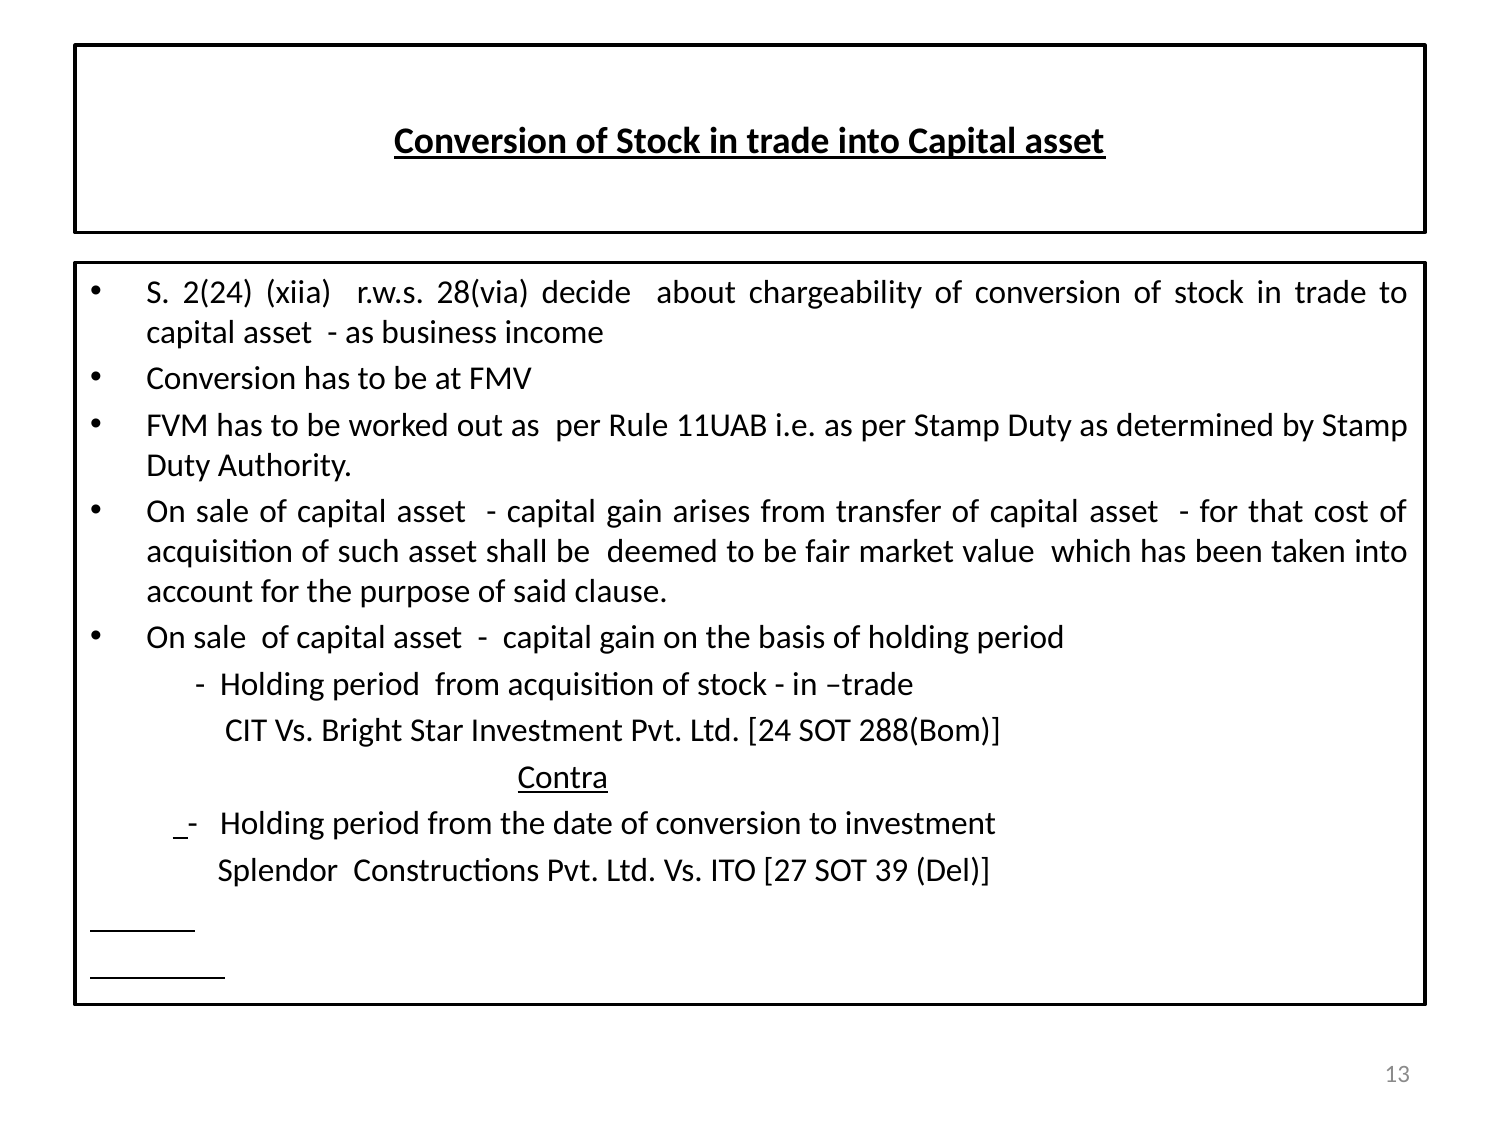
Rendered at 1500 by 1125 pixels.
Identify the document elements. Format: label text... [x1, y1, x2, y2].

list S. 2(24) (xiia) r.w.s. 28(via) decide about chargeability of conversion of stock in trade to capital asset - as business income Conversion has to be at FMV FVM has to be worked out as per Rule 11UAB i.e. as per Stamp Duty as determined by Stamp Duty Authority. On sale of capital asset - capital gain arises from transfer of capital asset - for that cost of acquisition of such asset shall be deemed to be fair market value which has been taken into account for the purpose of said clause. On sale of capital asset - capital gain on the basis of holding period - Holding period from acquisition of stock - in –trade CIT Vs. Bright Star Investment Pvt. Ltd. [24 SOT 288(Bom)] Contra - Holding period from the date of conversion to investment Splendor Constructions Pvt. Ltd. Vs. ITO [27 SOT 39 (Del)] [75, 262, 1425, 1005]
slide_number 13 [1074, 1042, 1425, 1103]
title Conversion of Stock in trade into Capital asset [75, 45, 1425, 233]
